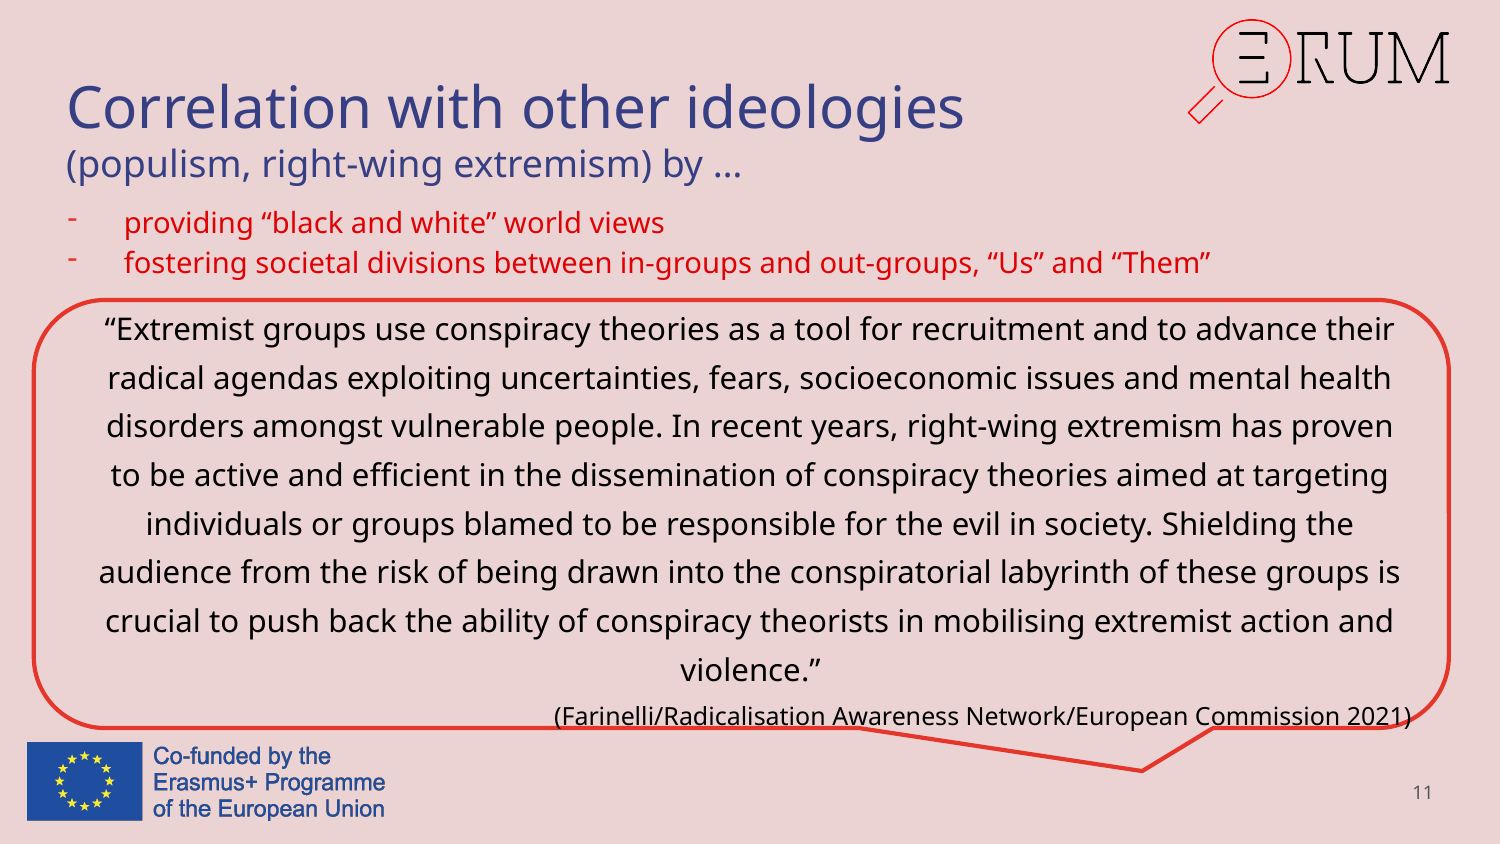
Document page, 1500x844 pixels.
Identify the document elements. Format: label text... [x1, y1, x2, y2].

title Correlation with other ideologies (populism, right-wing extremism) by … [51, 55, 1168, 150]
picture [27, 742, 385, 821]
list providing “black and white” world views fostering societal divisions between in-groups and out-groups, “Us” and “Them” [33, 183, 1449, 325]
picture [1136, 0, 1500, 137]
text_box “Extremist groups use conspiracy theories as a tool for recruitment and to advance their radical agendas exploiting uncertainties, fears, socioeconomic issues and mental health disorders amongst vulnerable people. In recent years, right-wing extremism has proven to be active and efficient in the dissemination of conspiracy theories aimed at targeting individuals or groups blamed to be responsible for the evil in society. Shielding the audience from the risk of being drawn into the conspiratorial labyrinth of these groups is crucial to push back the ability of conspiracy theorists in mobilising extremist action and violence.” (Farinelli/Radicalisation Awareness Network/European Commission 2021) [33, 299, 1449, 772]
slide_number 11 [1358, 761, 1449, 826]
